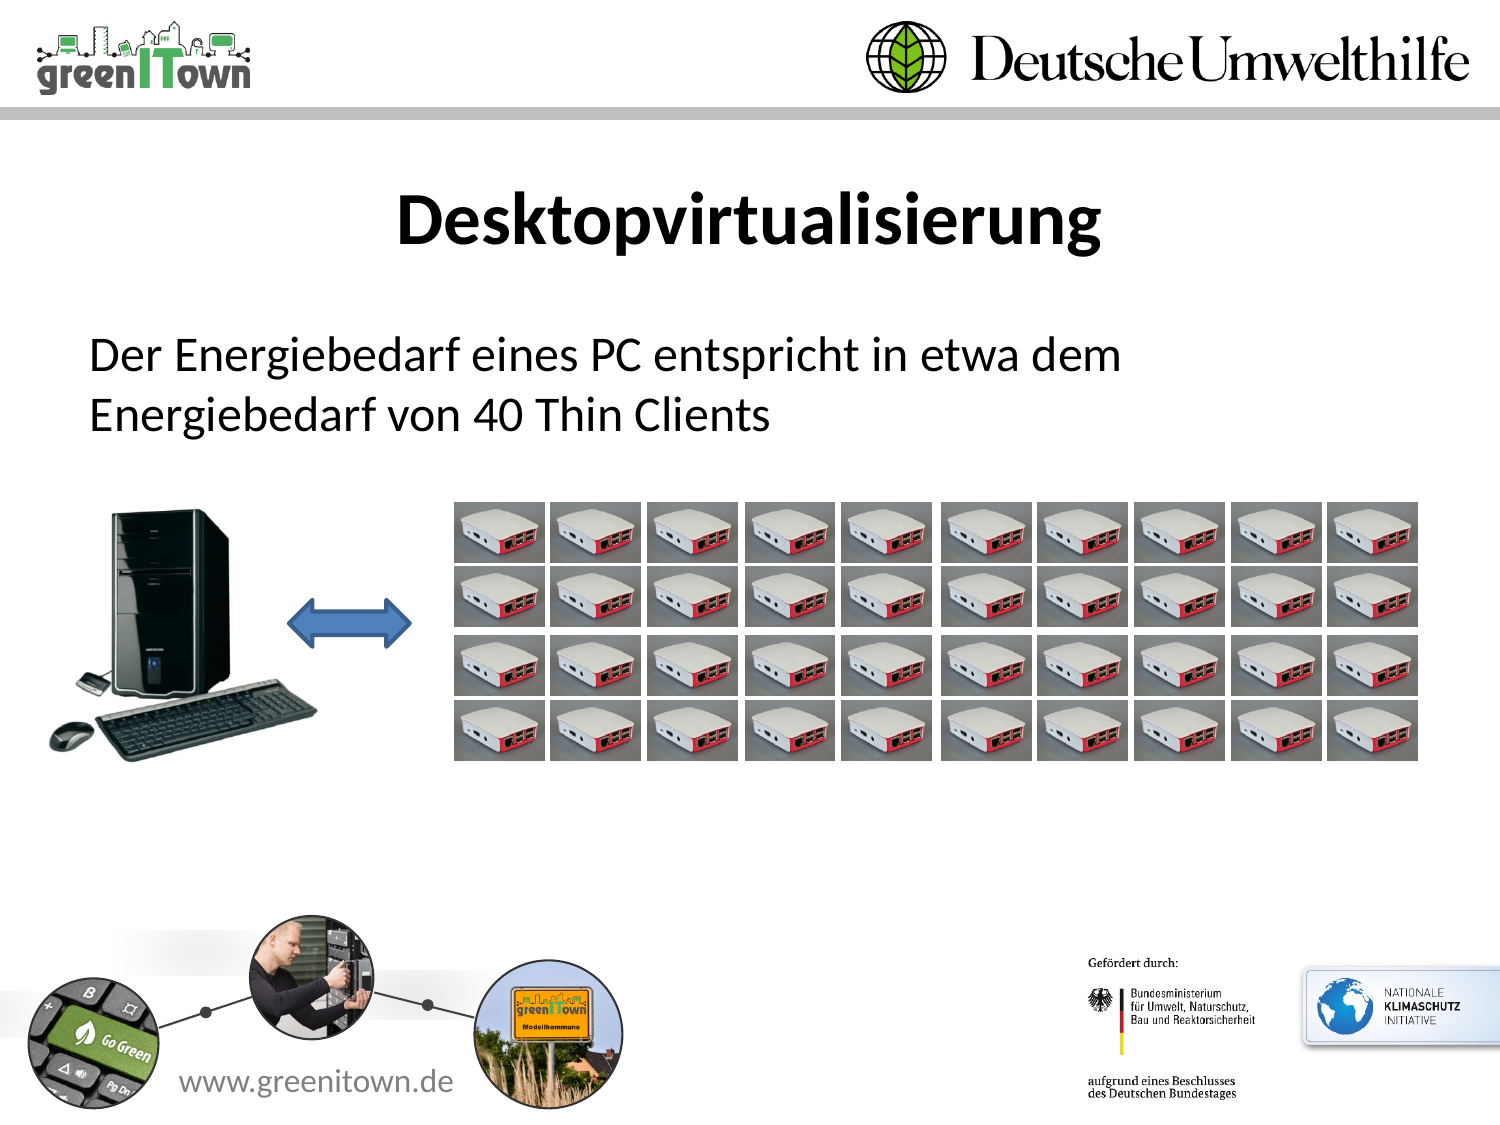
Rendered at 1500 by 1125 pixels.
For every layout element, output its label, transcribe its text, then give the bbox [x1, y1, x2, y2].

picture [1327, 502, 1419, 563]
picture [1231, 502, 1323, 563]
picture [1134, 566, 1225, 628]
picture [1231, 635, 1323, 696]
picture [744, 635, 836, 696]
picture [840, 566, 932, 628]
title Desktopvirtualisierung [75, 162, 1425, 314]
picture [647, 502, 739, 563]
picture [454, 502, 545, 563]
picture [1037, 566, 1128, 628]
picture [550, 502, 641, 563]
picture [454, 699, 545, 761]
picture [1134, 635, 1225, 696]
picture [1327, 699, 1419, 761]
picture [35, 503, 320, 764]
picture [1231, 699, 1323, 761]
picture [1134, 699, 1225, 761]
picture [1037, 635, 1128, 696]
picture [550, 566, 641, 628]
picture [744, 566, 836, 628]
list Der Energiebedarf eines PC entspricht in etwa dem Energiebedarf von 40 Thin Clients [75, 314, 1425, 917]
picture [1327, 566, 1419, 628]
picture [1037, 502, 1128, 563]
picture [476, 962, 621, 1107]
picture [941, 502, 1032, 563]
text_box [325, 597, 412, 649]
picture [454, 566, 545, 628]
picture [840, 502, 932, 563]
picture [1134, 502, 1225, 563]
picture [1327, 635, 1419, 696]
picture [647, 635, 739, 696]
picture [30, 980, 157, 1107]
picture [454, 635, 545, 696]
picture [1231, 566, 1323, 628]
picture [840, 635, 932, 696]
picture [647, 566, 739, 628]
picture [941, 566, 1032, 628]
picture [1033, 936, 1500, 1119]
picture [744, 699, 836, 761]
picture [840, 699, 932, 761]
picture [550, 635, 641, 696]
picture [941, 699, 1032, 761]
picture [647, 699, 739, 761]
picture [1037, 699, 1128, 761]
picture [252, 918, 372, 1038]
picture [550, 699, 641, 761]
picture [866, 21, 1469, 93]
picture [744, 502, 836, 563]
picture [941, 635, 1032, 696]
picture [37, 21, 250, 95]
